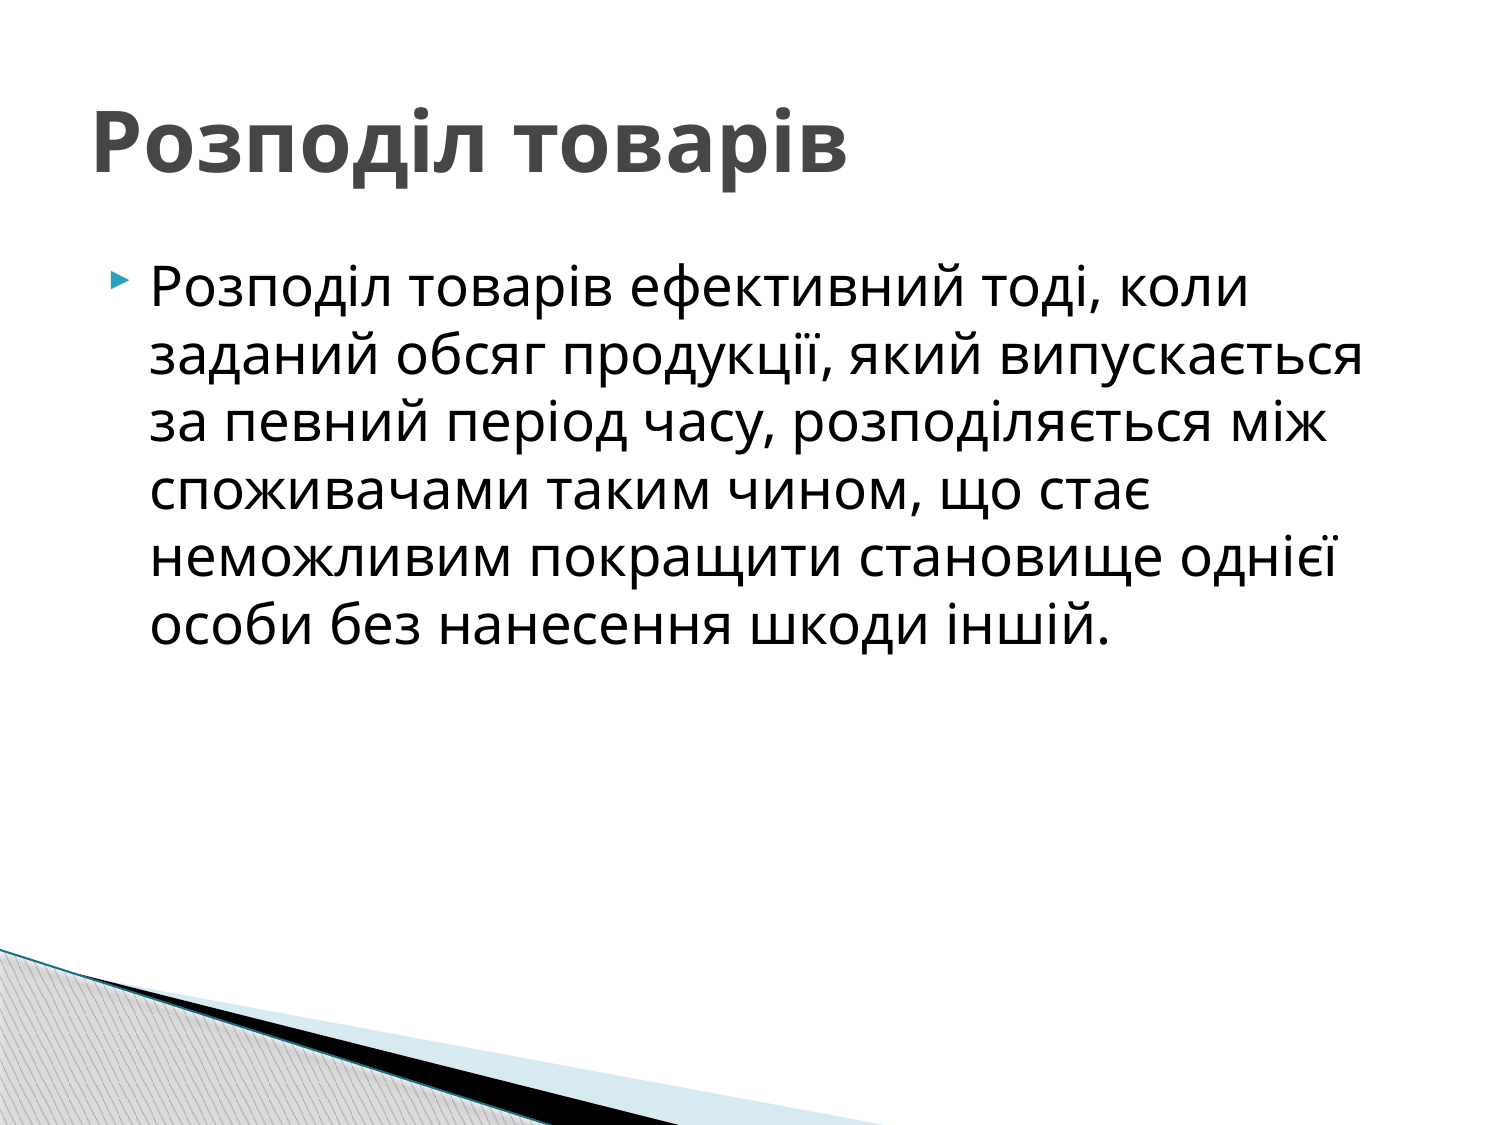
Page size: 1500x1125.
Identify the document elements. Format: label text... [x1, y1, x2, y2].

title Розподіл товарів [75, 45, 1425, 233]
list Розподіл товарів ефективний тоді, коли заданий обсяг продукції, який випускається за певний період часу, розподіляється між споживачами таким чином, що стає неможливим покращити становище однієї особи без нанесення шкоди іншій. [75, 243, 1425, 986]
